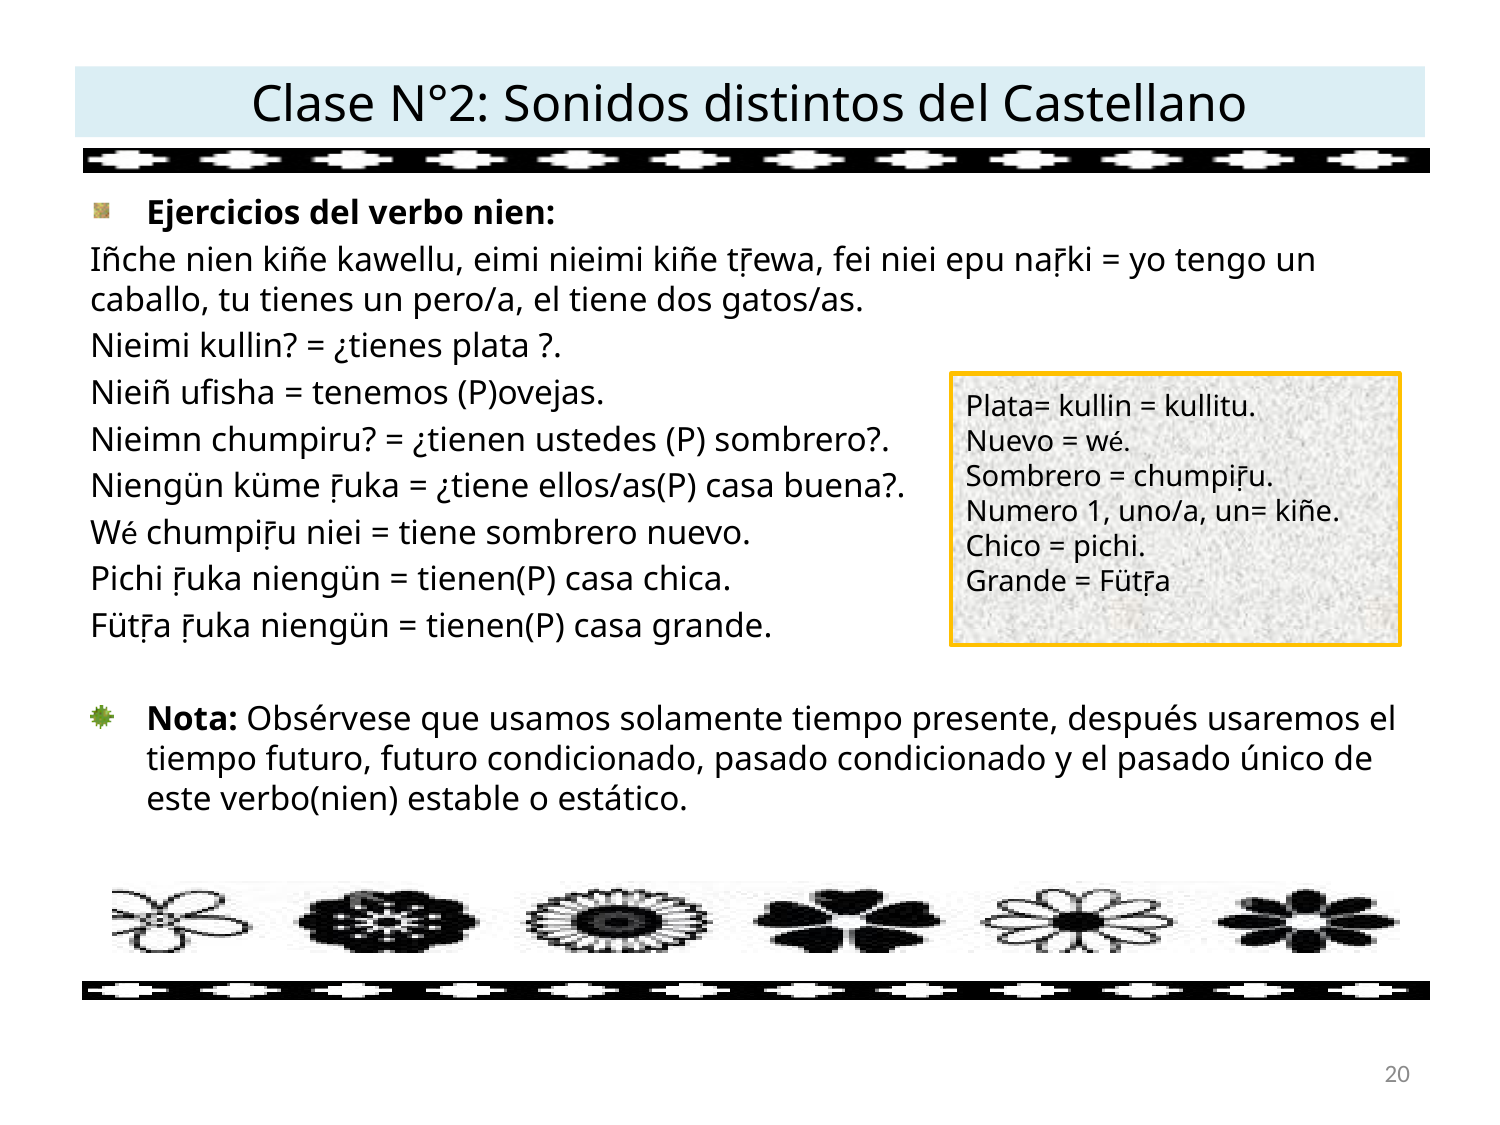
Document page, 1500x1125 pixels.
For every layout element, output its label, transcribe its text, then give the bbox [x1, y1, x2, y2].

title Clase N°2: Sonidos distintos del Castellano [75, 66, 1425, 137]
text_box Plata= kullin = kullitu. Nuevo = wé. Sombrero = chumpiṝu. Numero 1, uno/a, un= kiñe. Chico = pichi. Grande = Fütṝa [949, 371, 1402, 647]
picture [90, 199, 114, 223]
list Ejercicios del verbo nien: Iñche nien kiñe kawellu, eimi nieimi kiñe tṝewa, fei niei epu naṝki = yo tengo un caballo, tu tienes un pero/a, el tiene dos gatos/as. Nieimi kullin? = ¿tienes plata ?. Nieiñ ufisha = tenemos (P)ovejas. Nieimn chumpiru? = ¿tienen ustedes (P) sombrero?. Niengün küme ṝuka = ¿tiene ellos/as(P) casa buena?. Wé chumpiṝu niei = tiene sombrero nuevo. Pichi ṝuka niengün = tienen(P) casa chica. Fütṝa ṝuka niengün = tienen(P) casa grande. Nota: Obsérvese que usamos solamente tiempo presente, después usaremos el tiempo futuro, futuro condicionado, pasado condicionado y el pasado único de este verbo(nien) estable o estático. [75, 137, 1425, 1005]
picture [90, 705, 114, 729]
picture [111, 881, 1400, 953]
picture [82, 148, 1430, 173]
picture [82, 980, 1430, 1000]
slide_number 20 [1074, 1042, 1425, 1103]
